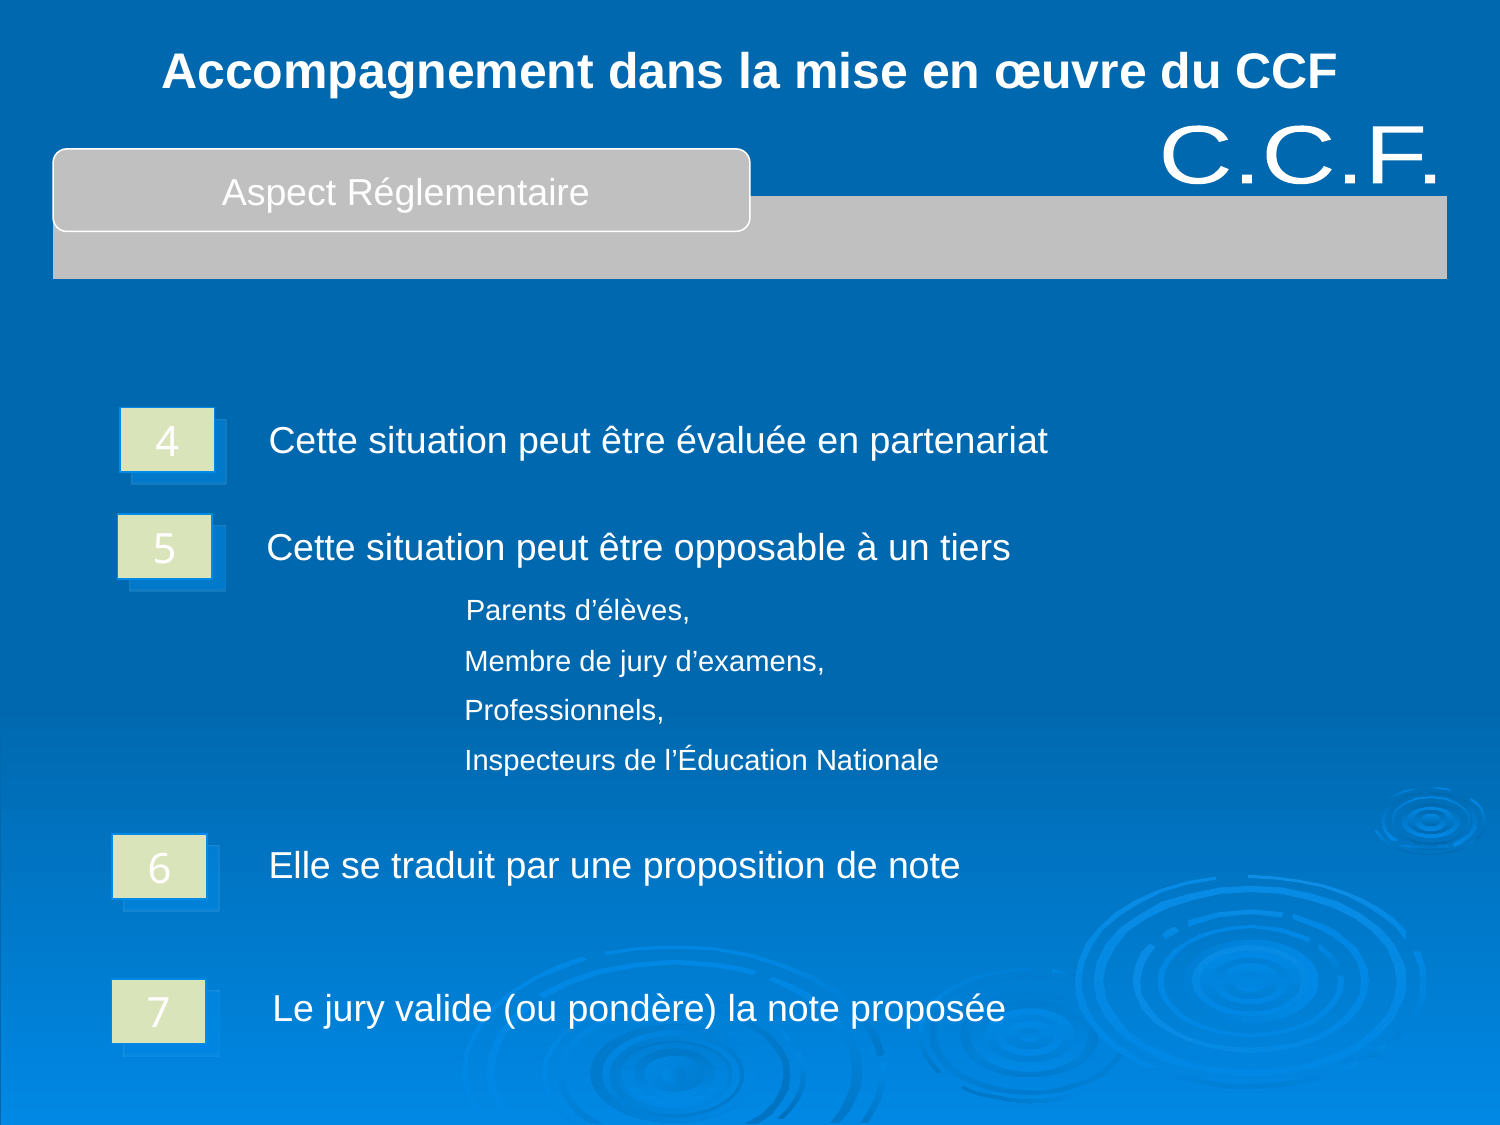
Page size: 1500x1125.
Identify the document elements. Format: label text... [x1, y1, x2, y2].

text_box 4 [120, 407, 215, 473]
text_box 7 [111, 978, 206, 1044]
text_box 5 [117, 514, 212, 579]
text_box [52, 148, 1448, 280]
text_box Cette situation peut être évaluée en partenariat [253, 409, 1388, 469]
text_box Accompagnement dans la mise en œuvre du CCF [41, 30, 1459, 106]
text_box Cette situation peut être opposable à un tiers Parents d’élèves, Membre de jury d’examens, Professionnels, Inspecteurs de l’Éducation Nationale [251, 515, 1386, 784]
text_box Elle se traduit par une proposition de note [253, 834, 1069, 894]
text_box 6 [112, 834, 207, 899]
text_box Le jury valide (ou pondère) la note proposée [257, 977, 1392, 1037]
